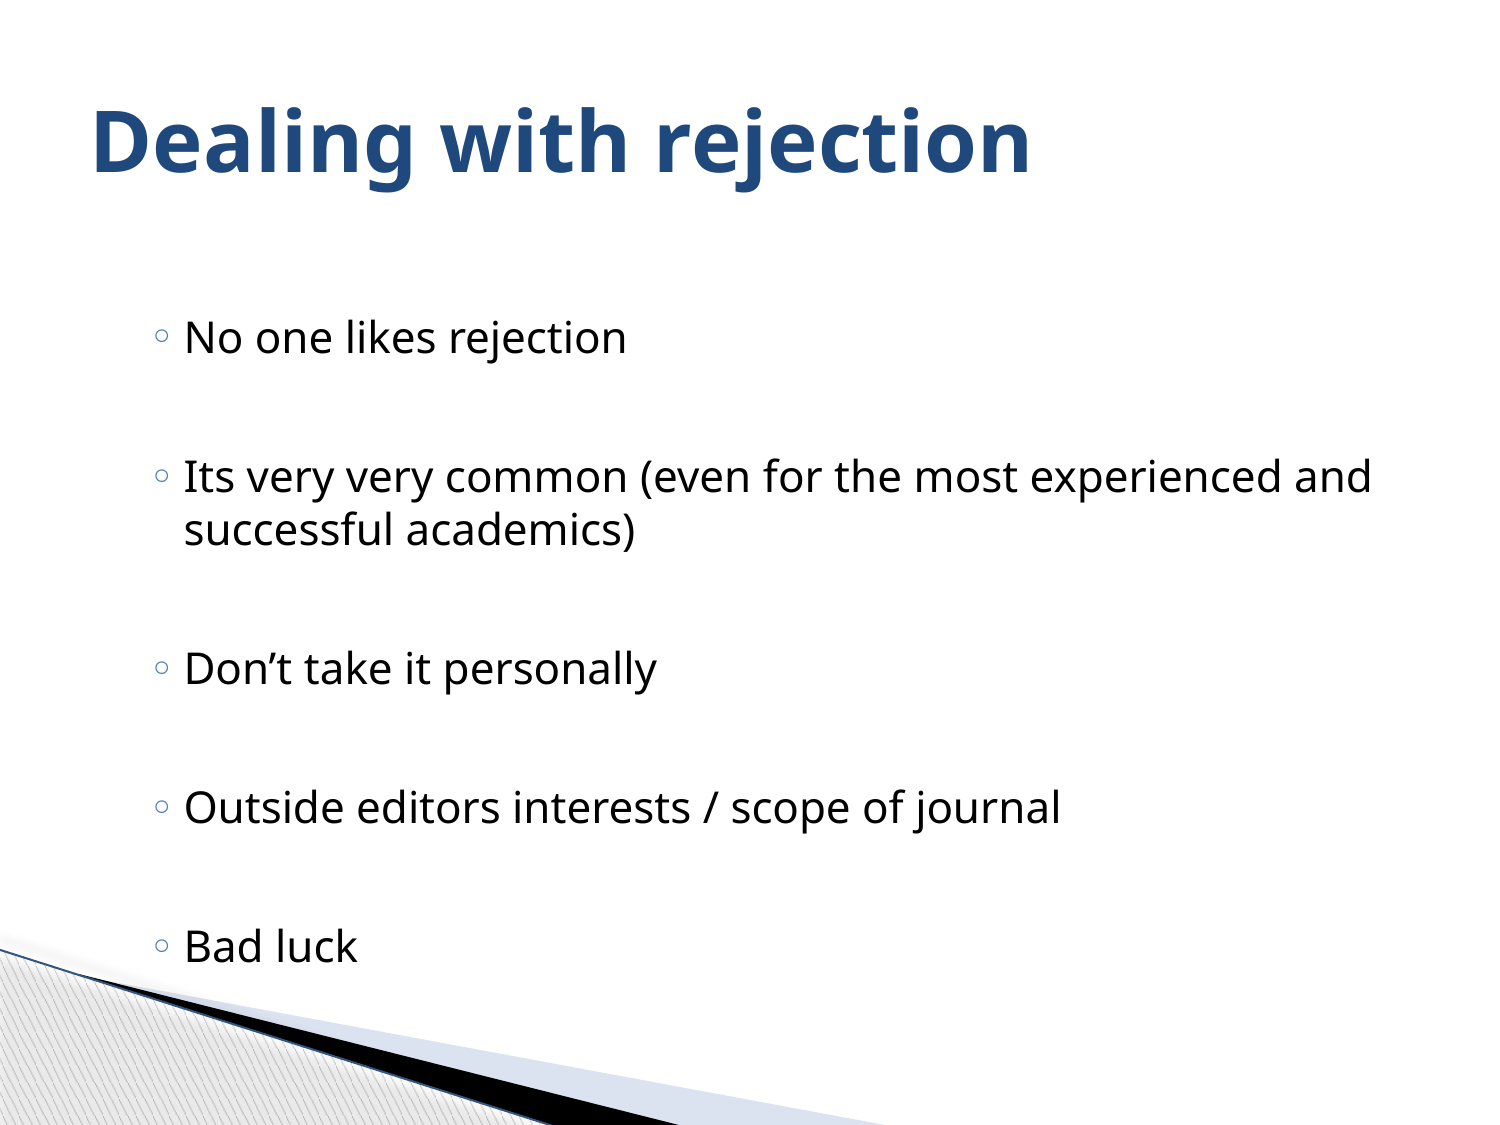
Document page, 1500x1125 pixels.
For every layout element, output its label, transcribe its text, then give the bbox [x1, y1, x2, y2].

title Dealing with rejection [75, 45, 1425, 233]
list No one likes rejection Its very very common (even for the most experienced and successful academics) Don’t take it personally Outside editors interests / scope of journal Bad luck [75, 243, 1425, 986]
